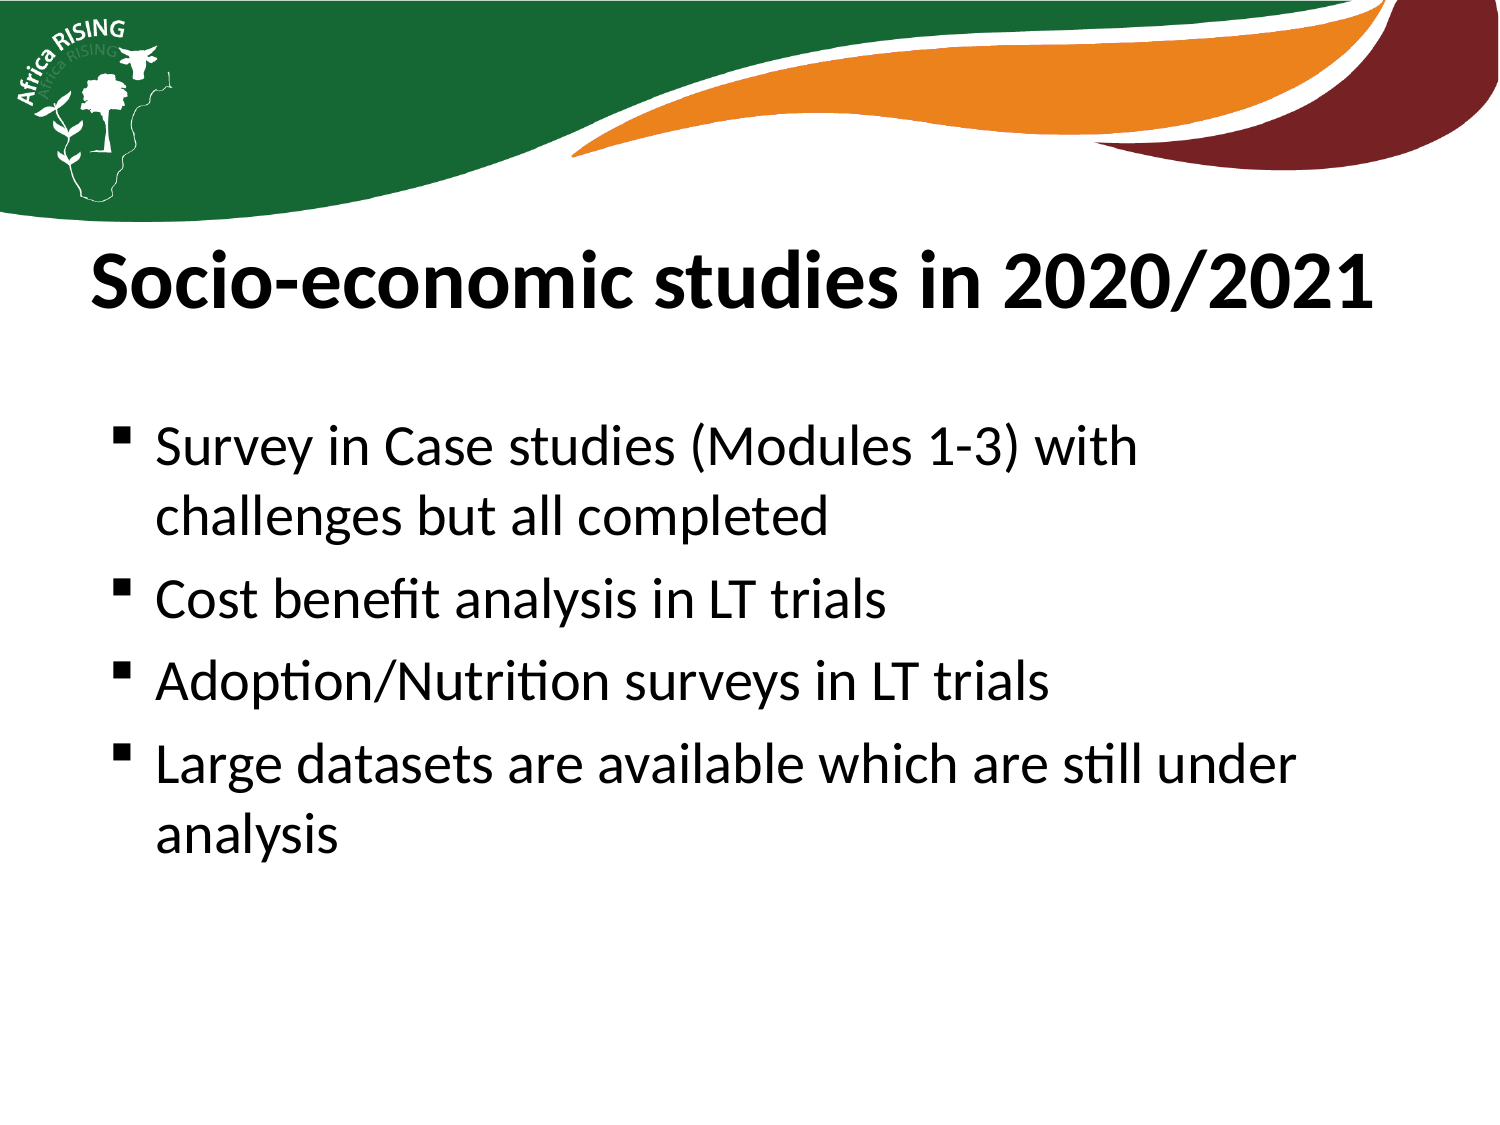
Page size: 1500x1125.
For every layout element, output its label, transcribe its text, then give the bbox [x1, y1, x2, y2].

text_box Survey in Case studies (Modules 1-3) with challenges but all completed Cost benefit analysis in LT trials Adoption/Nutrition surveys in LT trials Large datasets are available which are still under analysis [93, 399, 1407, 1018]
picture [0, 0, 1499, 222]
title Socio-economic studies in 2020/2021 [75, 237, 1425, 338]
